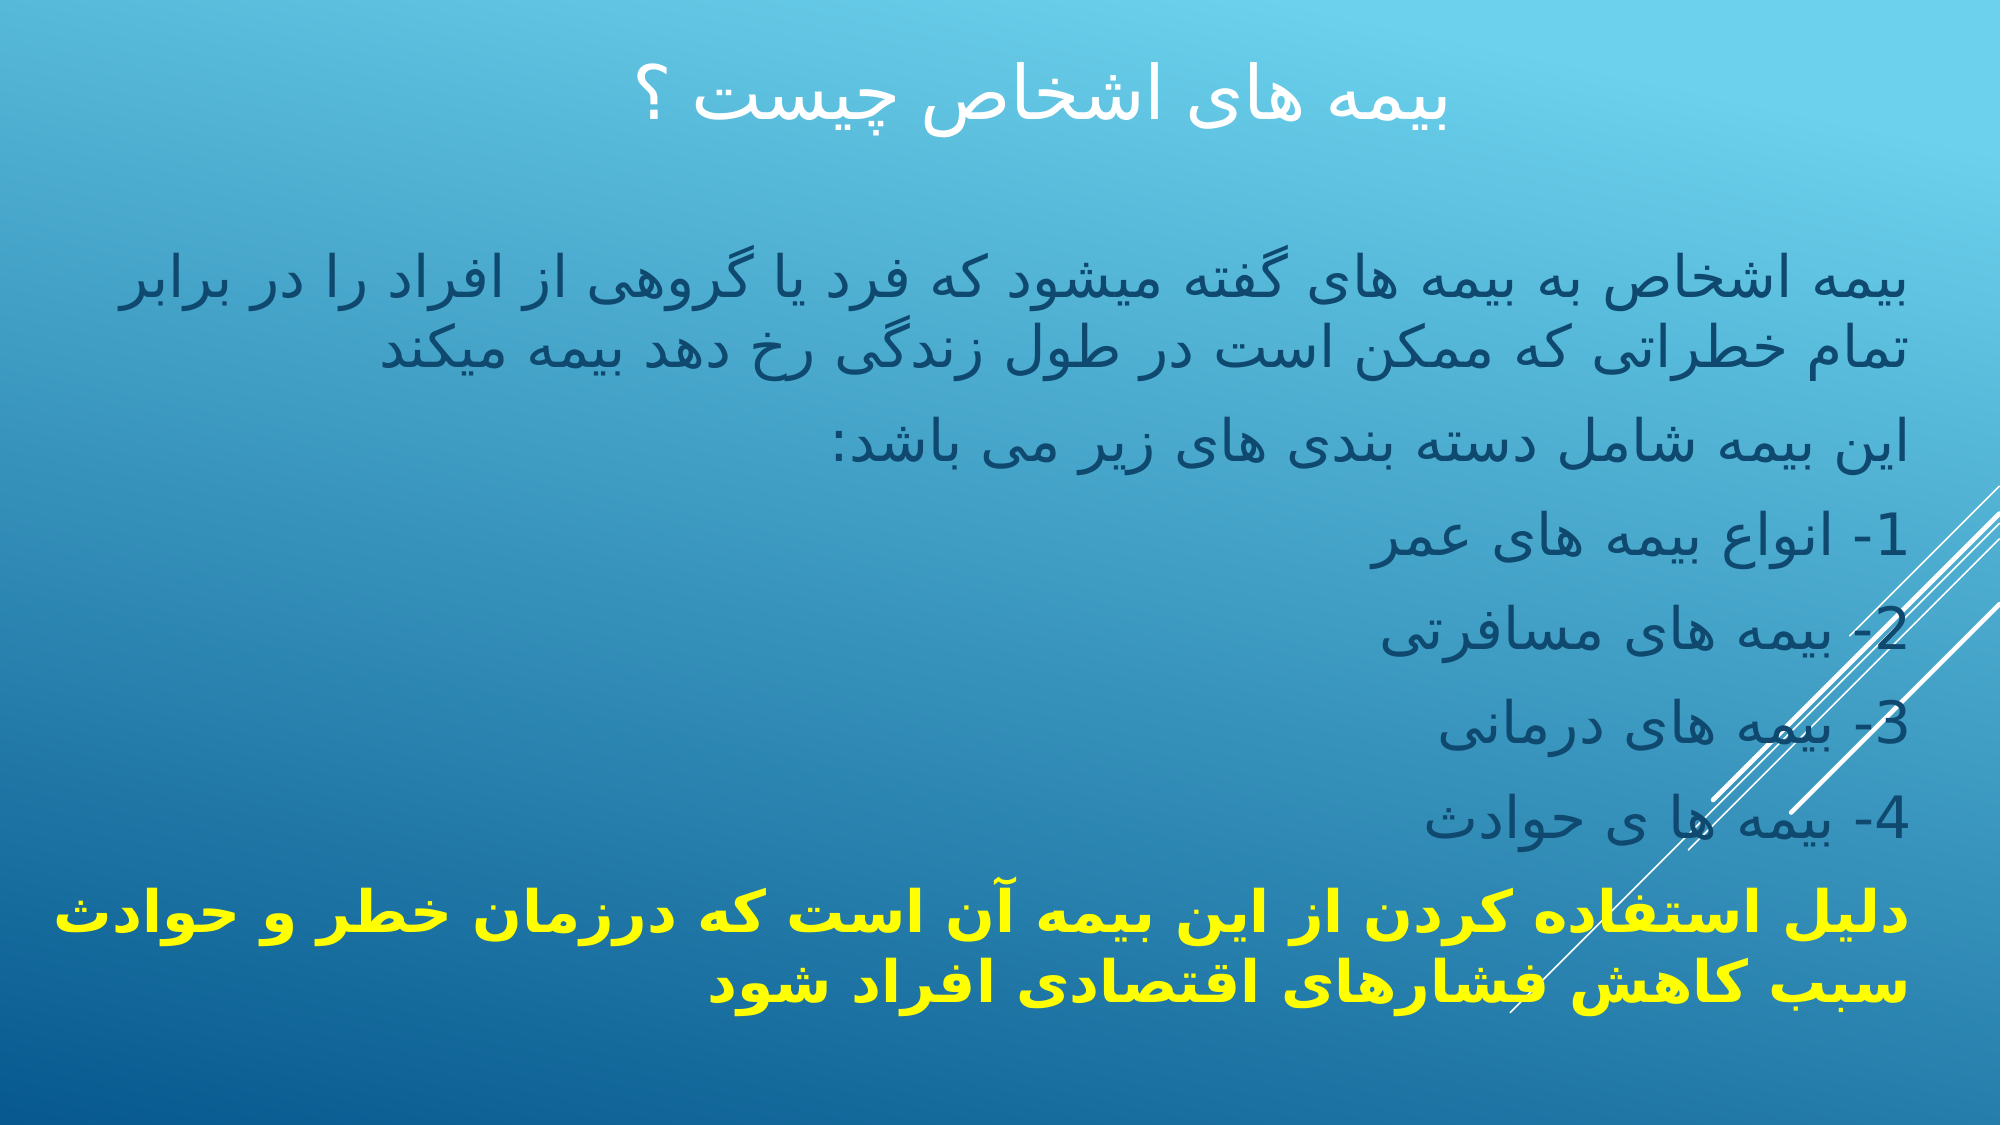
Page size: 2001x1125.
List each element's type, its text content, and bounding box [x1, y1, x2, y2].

list بیمه اشخاص به بیمه های گفته میشود که فرد یا گروهی از افراد را در برابر تمام خطراتی که ممکن است در طول زندگی رخ دهد بیمه میکند این بیمه شامل دسته بندی های زیر می باشد: 1- انواع بیمه های عمر 2- بیمه های مسافرتی 3- بیمه های درمانی 4- بیمه ها ی حوادث دلیل استفاده کردن از این بیمه آن است که درزمان خطر و حوادث سبب کاهش فشارهای اقتصادی افراد شود [30, 231, 1927, 1125]
title بیمه های اشخاص چیست ؟ [332, 0, 1733, 143]
